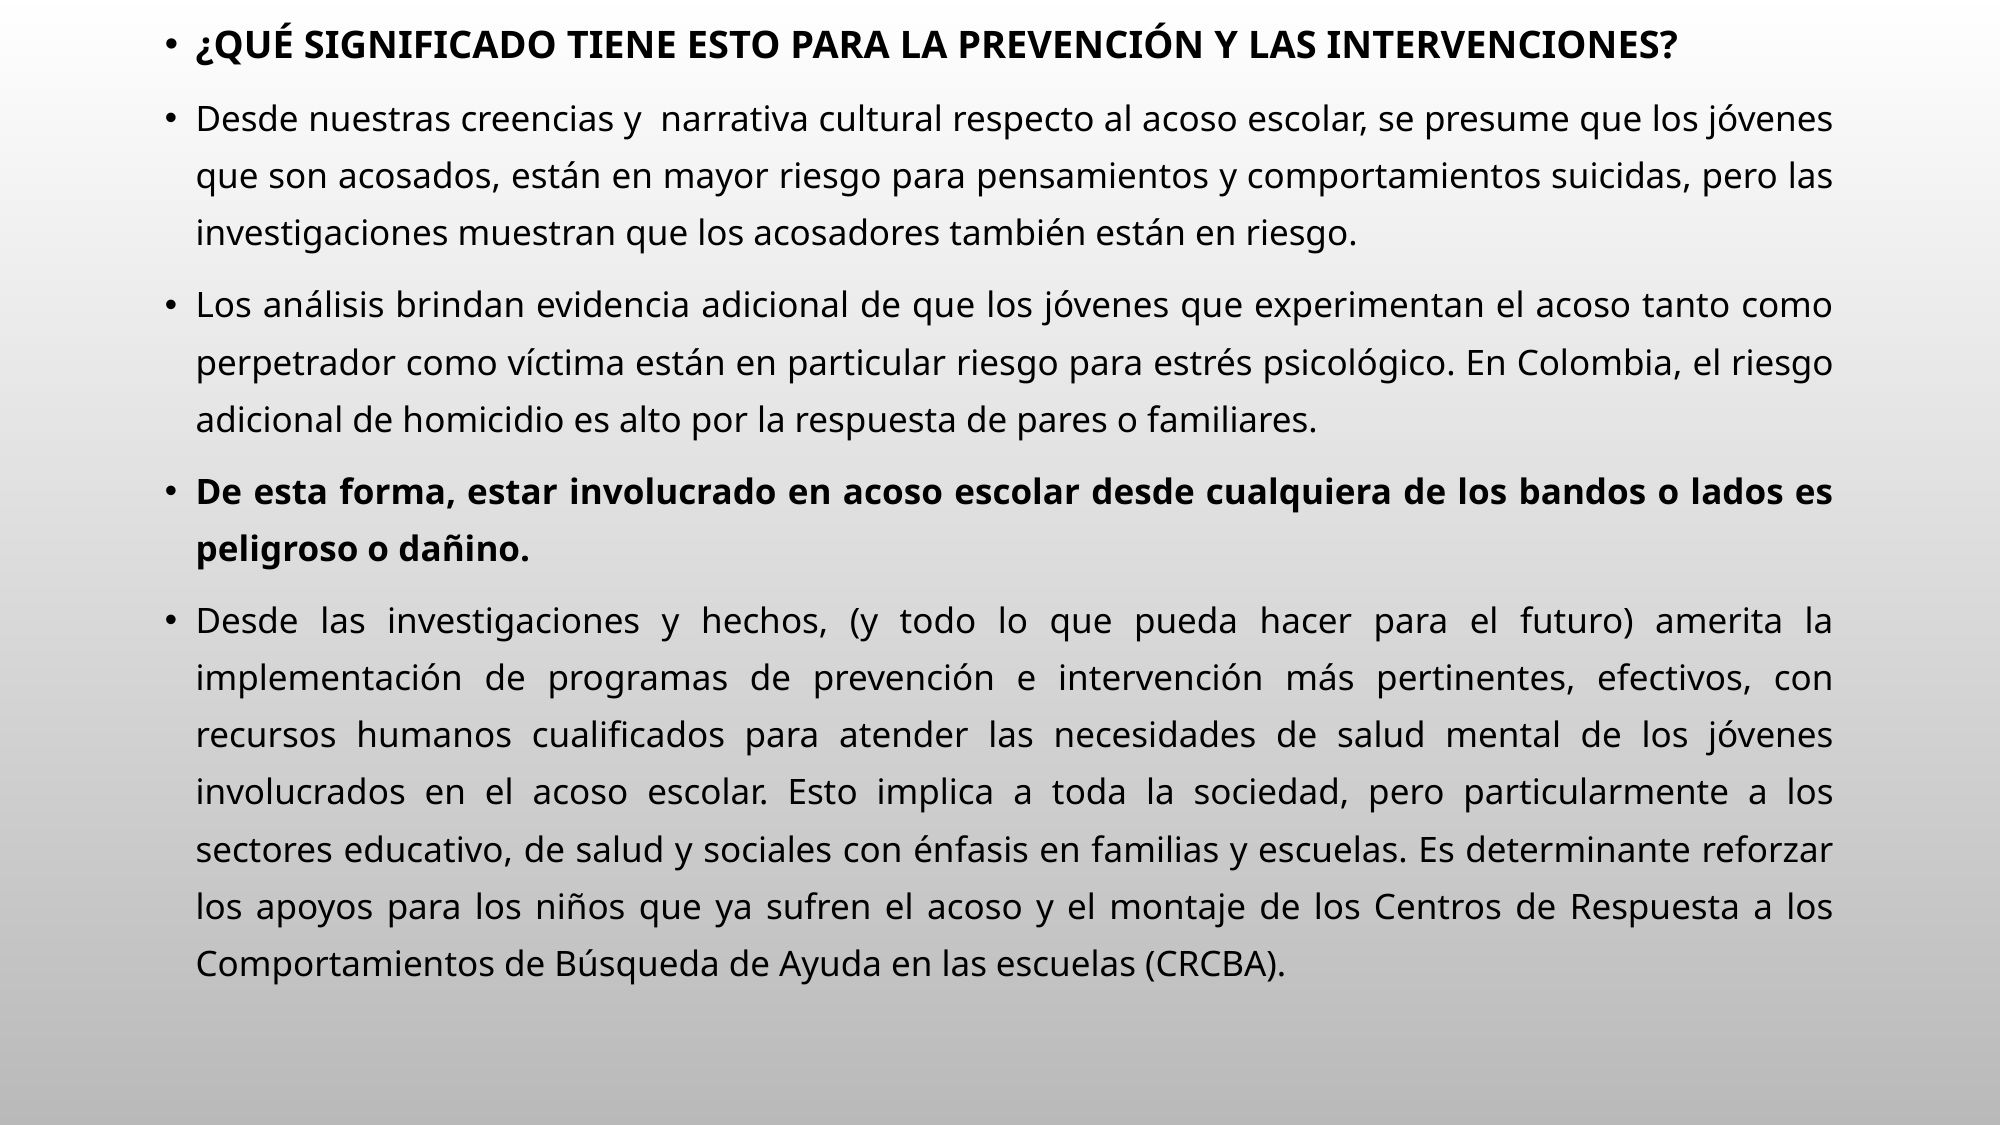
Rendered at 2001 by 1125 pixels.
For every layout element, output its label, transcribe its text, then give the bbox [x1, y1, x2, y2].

list ¿qué significado tiene esto para la prevención y las intervenciones? Desde nuestras creencias y narrativa cultural respecto al acoso escolar, se presume que los jóvenes que son acosados, están en mayor riesgo para pensamientos y comportamientos suicidas, pero las investigaciones muestran que los acosadores también están en riesgo. Los análisis brindan evidencia adicional de que los jóvenes que experimentan el acoso tanto como perpetrador como víctima están en particular riesgo para estrés psicológico. En Colombia, el riesgo adicional de homicidio es alto por la respuesta de pares o familiares. De esta forma, estar involucrado en acoso escolar desde cualquiera de los bandos o lados es peligroso o dañino. Desde las investigaciones y hechos, (y todo lo que pueda hacer para el futuro) amerita la implementación de programas de prevención e intervención más pertinentes, efectivos, con recursos humanos cualificados para atender las necesidades de salud mental de los jóvenes involucrados en el acoso escolar. Esto implica a toda la sociedad, pero particularmente a los sectores educativo, de salud y sociales con énfasis en familias y escuelas. Es determinante reforzar los apoyos para los niños que ya sufren el acoso y el montaje de los Centros de Respuesta a los Comportamientos de Búsqueda de Ayuda en las escuelas (CRCBA). [149, 0, 1850, 1012]
